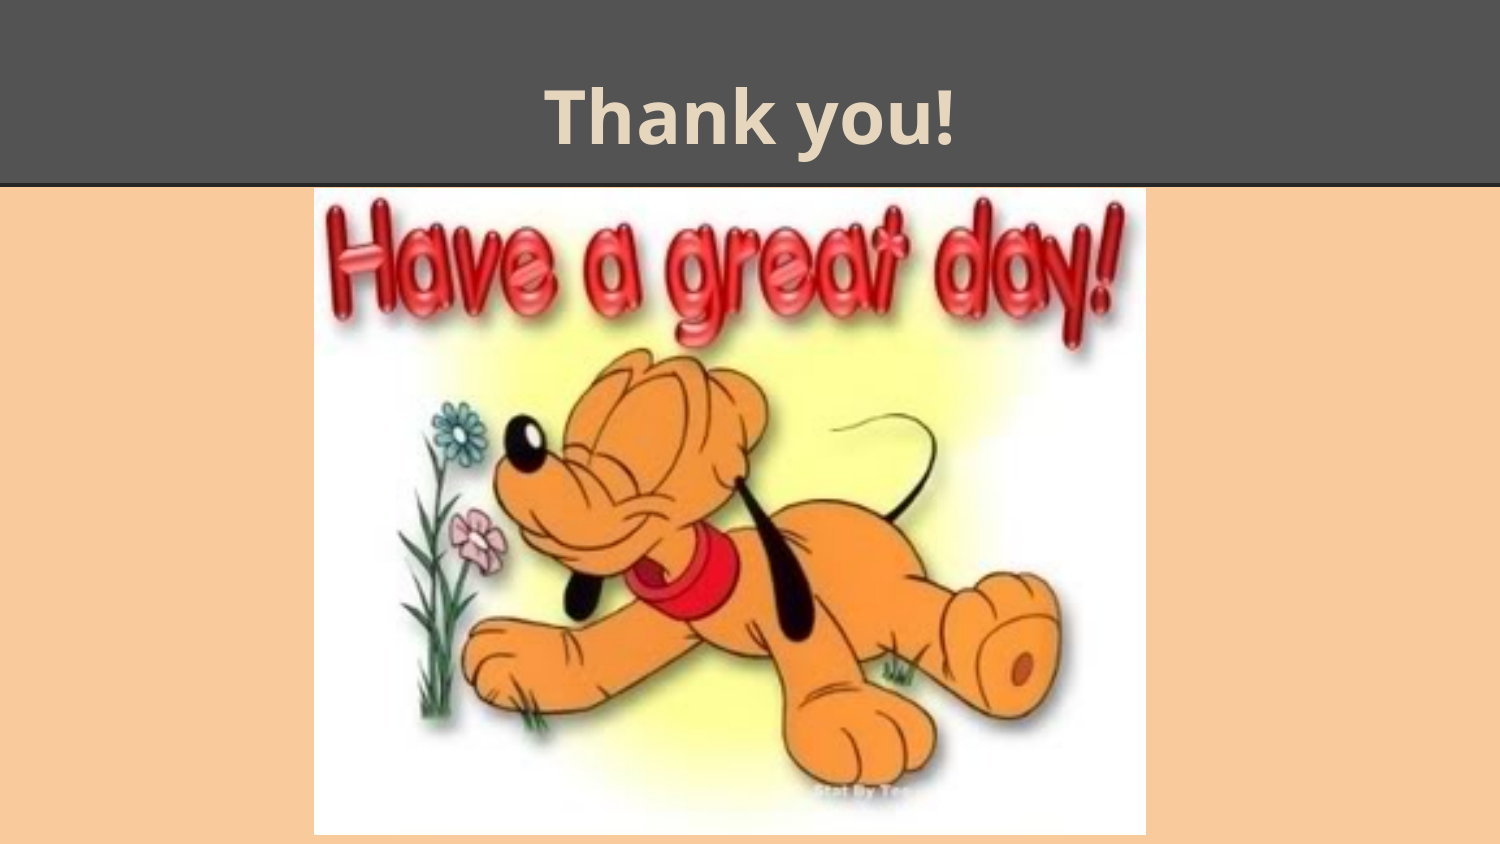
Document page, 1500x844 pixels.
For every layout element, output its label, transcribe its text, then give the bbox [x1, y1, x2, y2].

picture [314, 187, 1147, 836]
title Thank you! [75, 33, 1425, 175]
